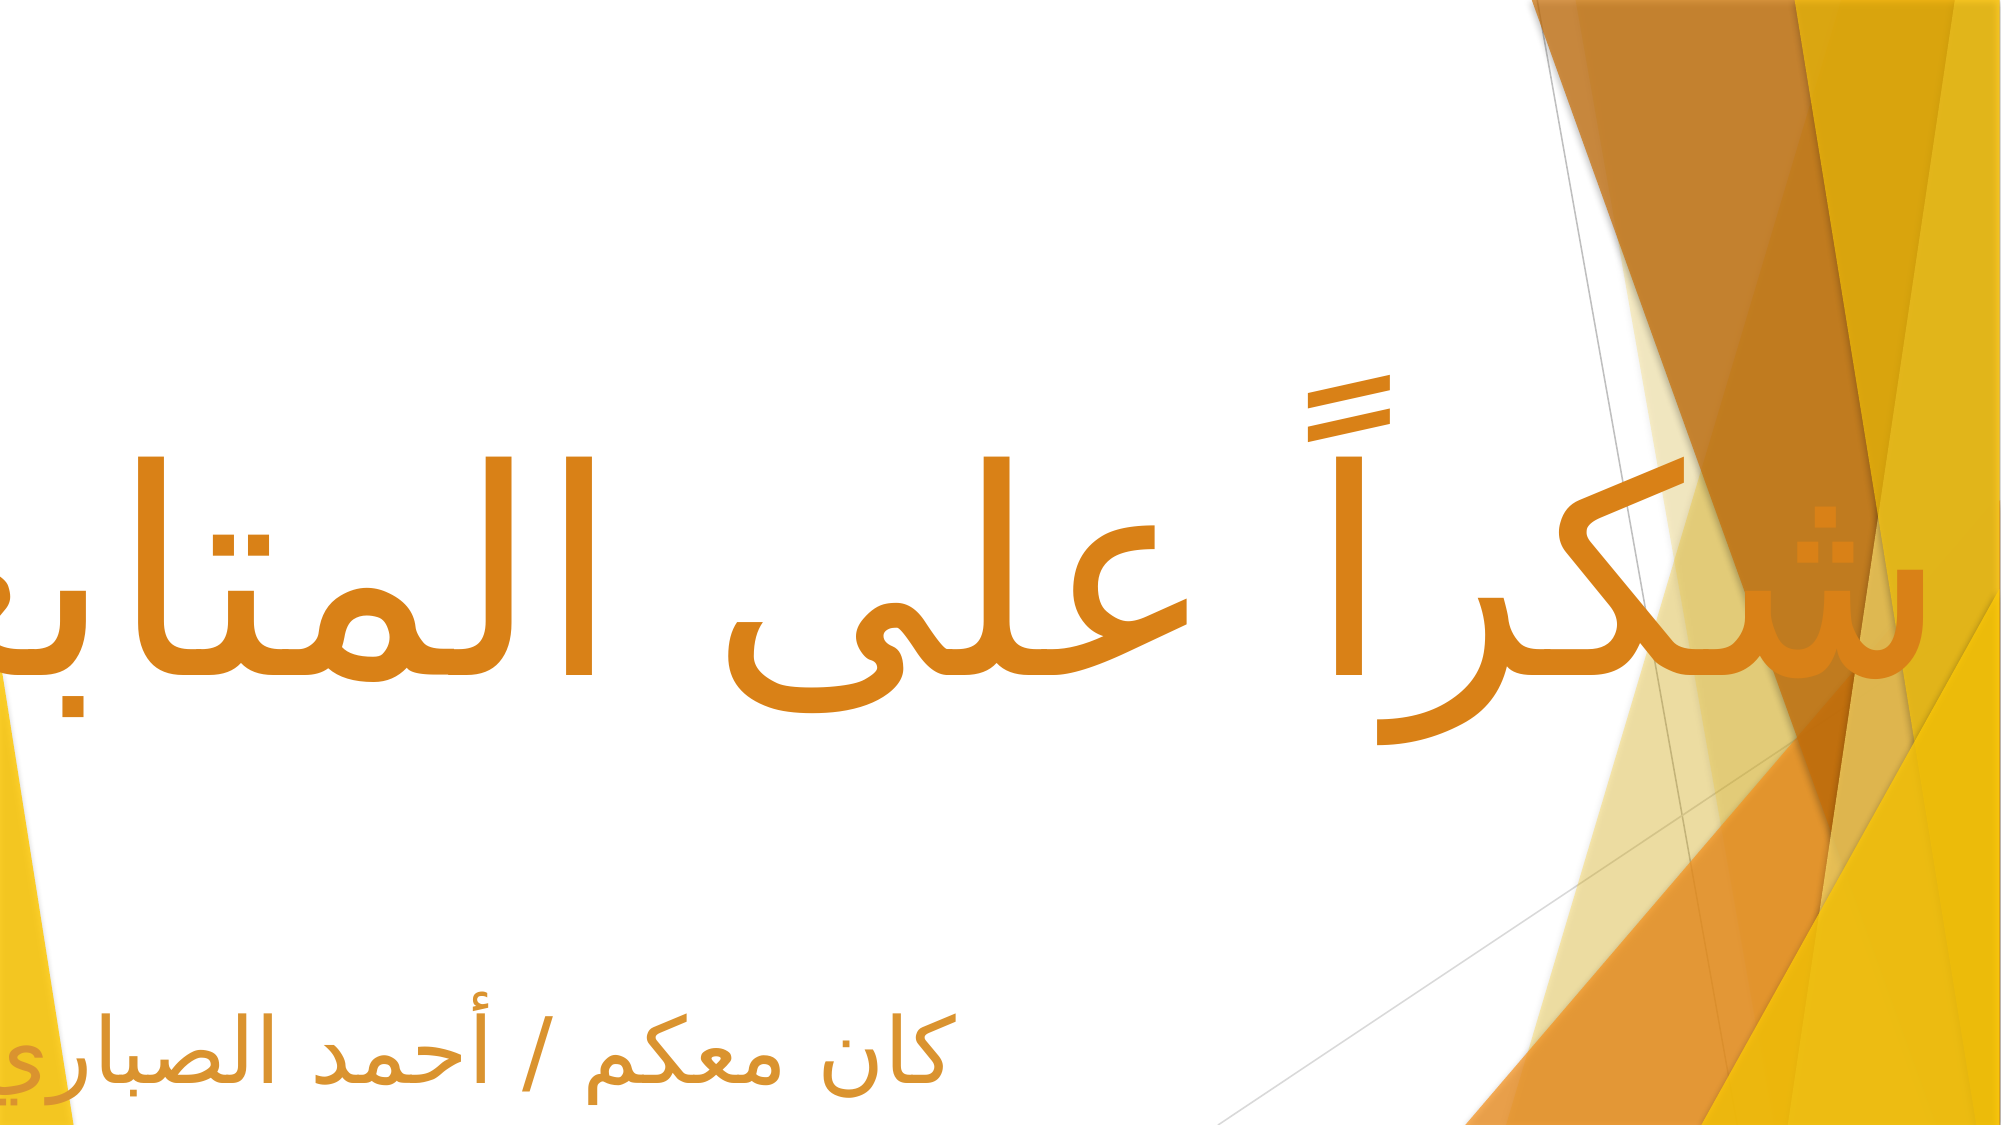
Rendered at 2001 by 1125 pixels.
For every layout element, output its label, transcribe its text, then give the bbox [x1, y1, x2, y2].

text_box كان معكم / أحمد الصباري [0, 984, 973, 1110]
text_box شكراً على المتابعة [0, 380, 1963, 741]
